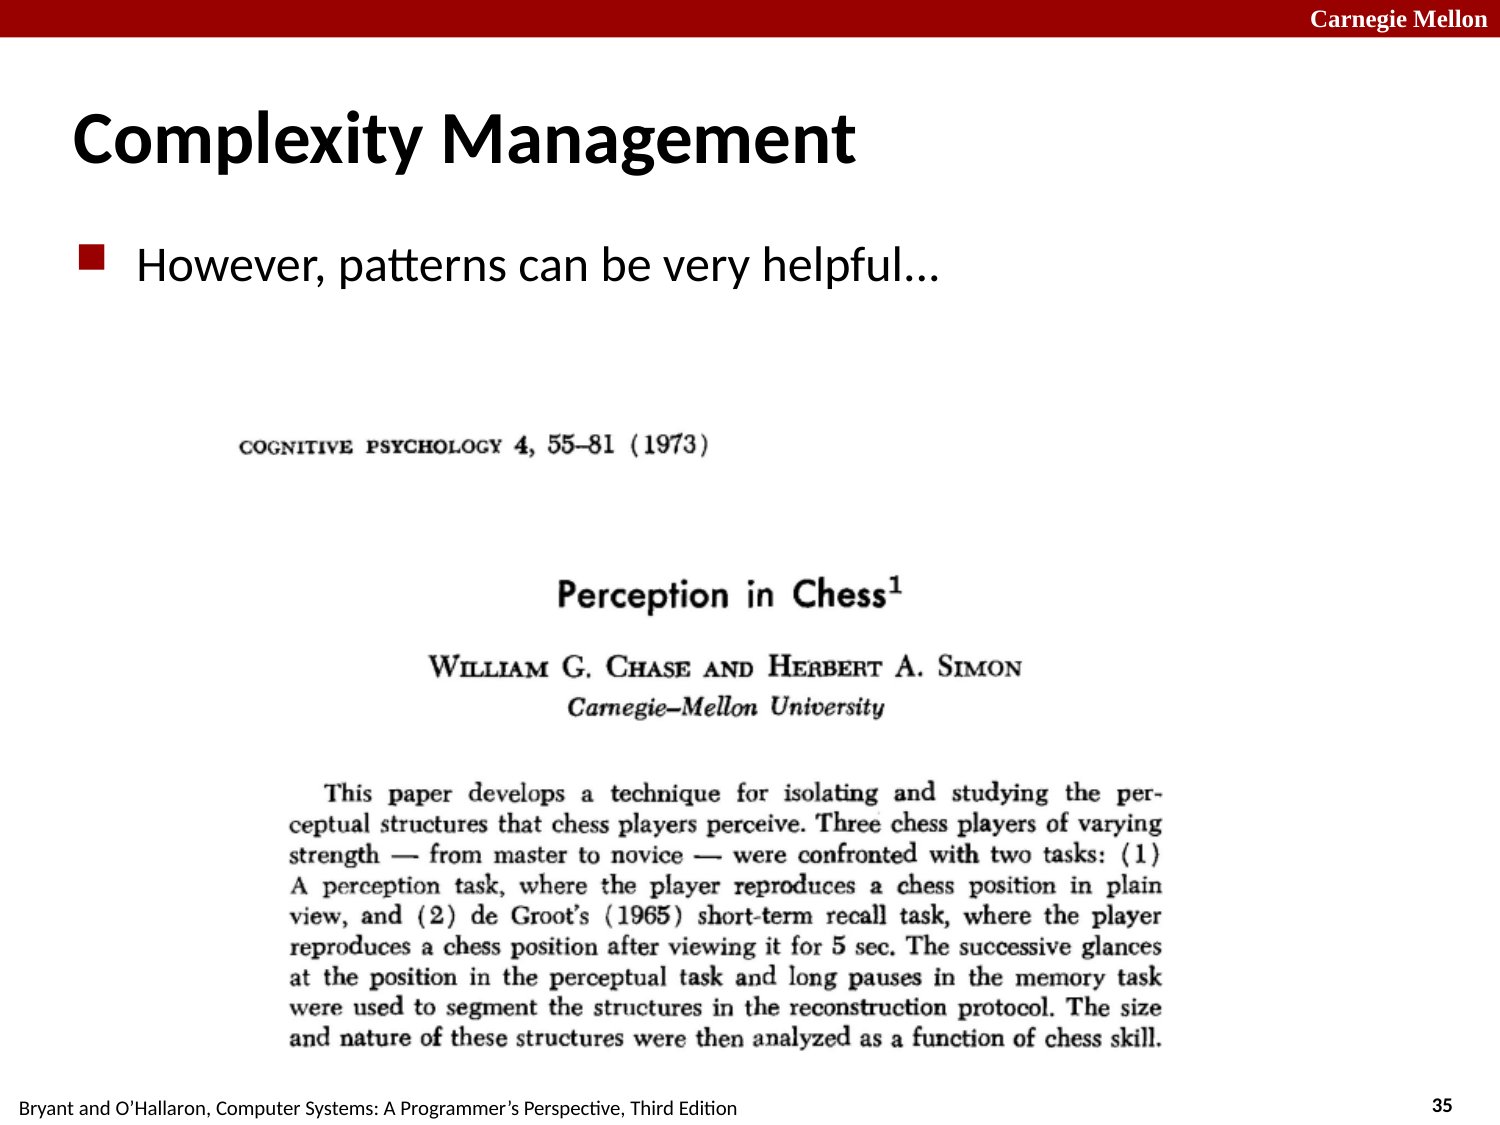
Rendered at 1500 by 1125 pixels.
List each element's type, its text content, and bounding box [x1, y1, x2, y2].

picture [212, 404, 1213, 1079]
list However, patterns can be very helpful... [64, 223, 1361, 1040]
title Complexity Management [58, 71, 1305, 197]
